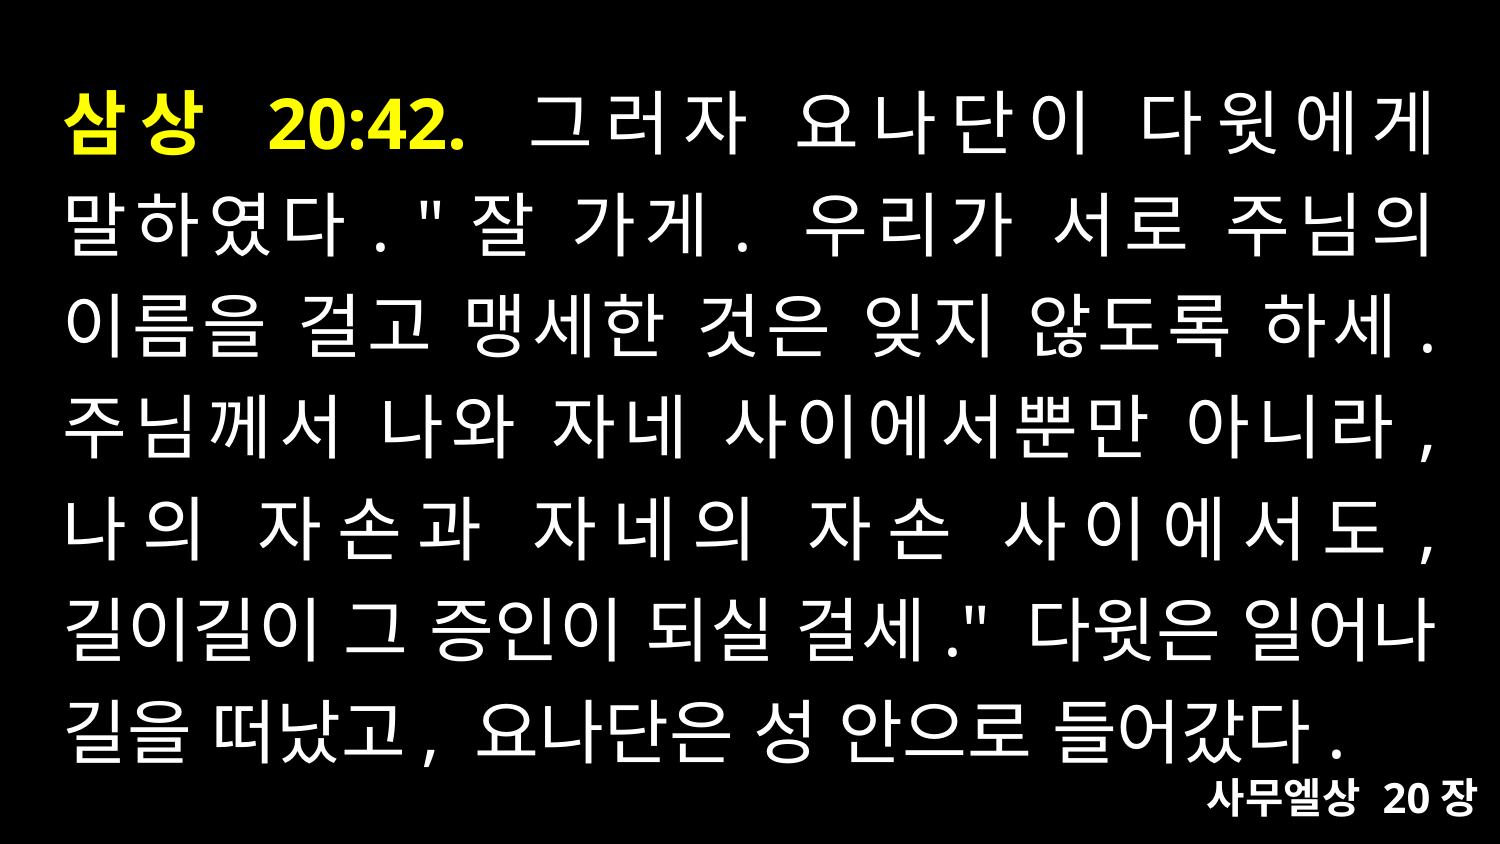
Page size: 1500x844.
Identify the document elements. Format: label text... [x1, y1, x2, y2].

title 삼상 20:42. 그러자 요나단이 다윗에게 말하였다. "잘 가게. 우리가 서로 주님의 이름을 걸고 맹세한 것은 잊지 않도록 하세. 주님께서 나와 자네 사이에서뿐만 아니라, 나의 자손과 자네의 자손 사이에서도, 길이길이 그 증인이 되실 걸세." 다윗은 일어나 길을 떠났고, 요나단은 성 안으로 들어갔다. [0, 0, 1500, 844]
subtitle 사무엘상 20장 [916, 770, 1500, 844]
